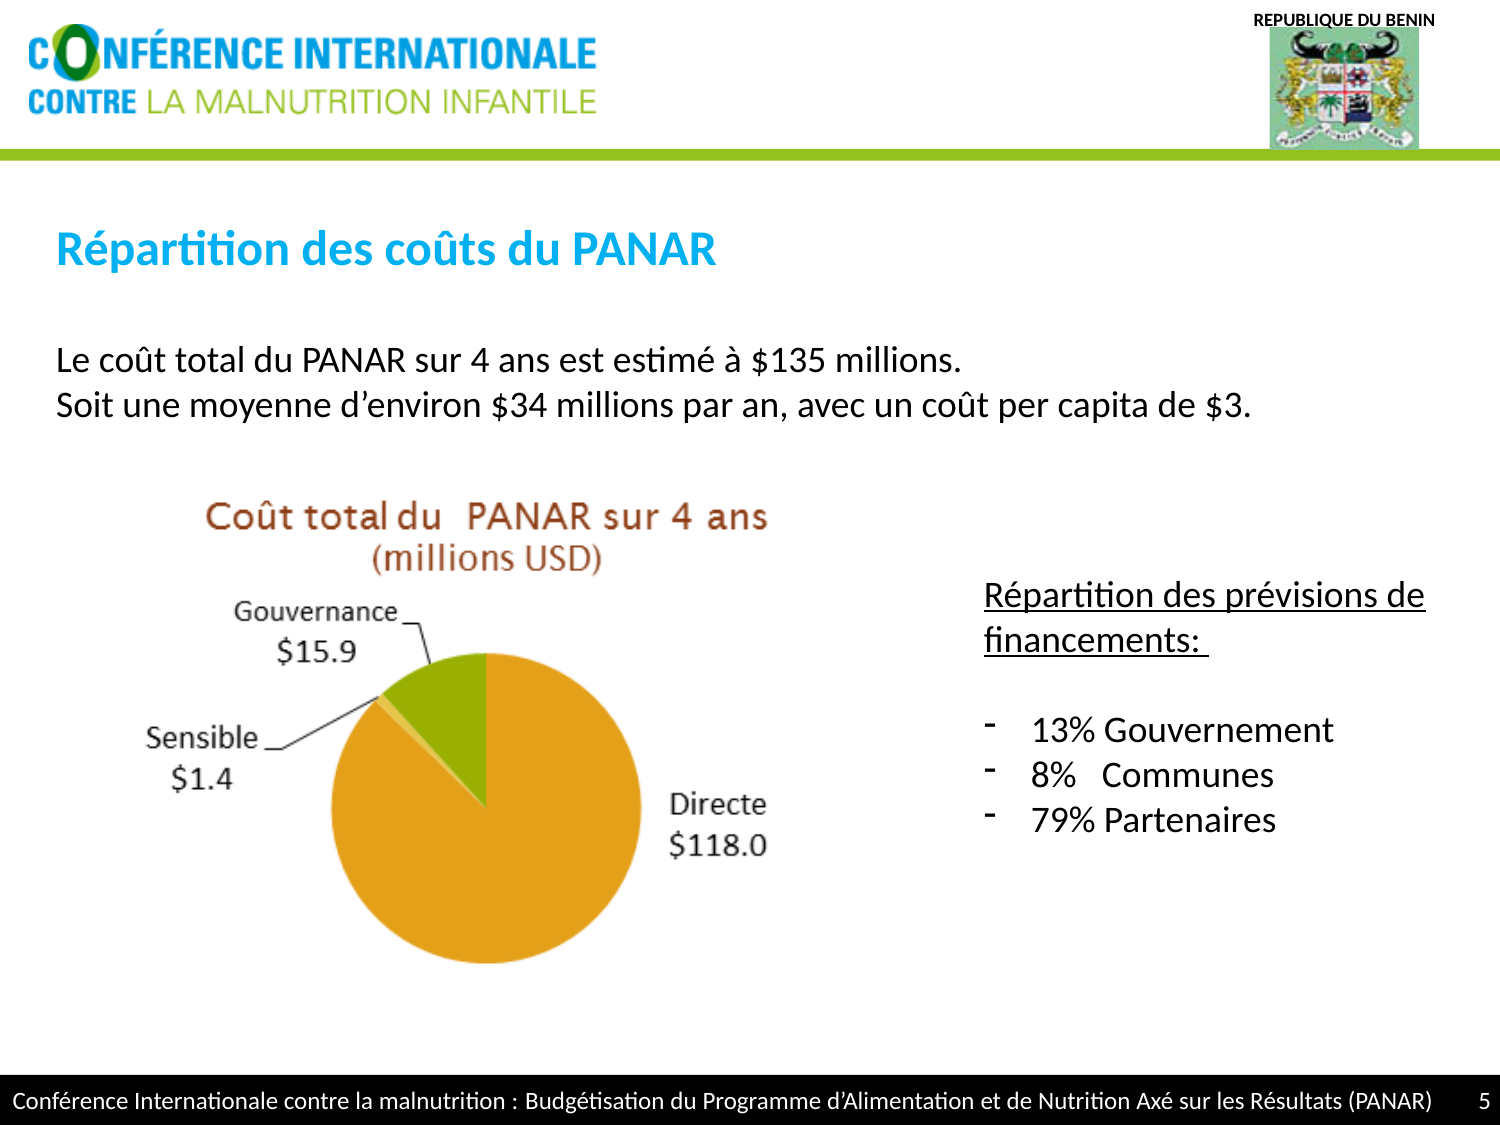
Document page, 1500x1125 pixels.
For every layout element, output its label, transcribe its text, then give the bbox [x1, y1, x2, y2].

picture [3, 467, 970, 1032]
footer Conférence Internationale contre la malnutrition : Budgétisation du Programme d’Alimentation et de Nutrition Axé sur les Résultats (PANAR) [0, 1069, 1459, 1125]
text_box [0, 147, 1500, 163]
picture [29, 24, 597, 115]
text_box Répartition des prévisions de financements: 13% Gouvernement 8% Communes 79% Partenaires [973, 562, 1495, 848]
slide_number 5 [1459, 1069, 1500, 1125]
picture [1269, 27, 1420, 150]
text_box Répartition des coûts du PANAR Le coût total du PANAR sur 4 ans est estimé à $135 millions. Soit une moyenne d’environ $34 millions par an, avec un coût per capita de $3. [41, 208, 1451, 433]
text_box REPUBLIQUE DU BENIN [1238, 0, 1451, 38]
